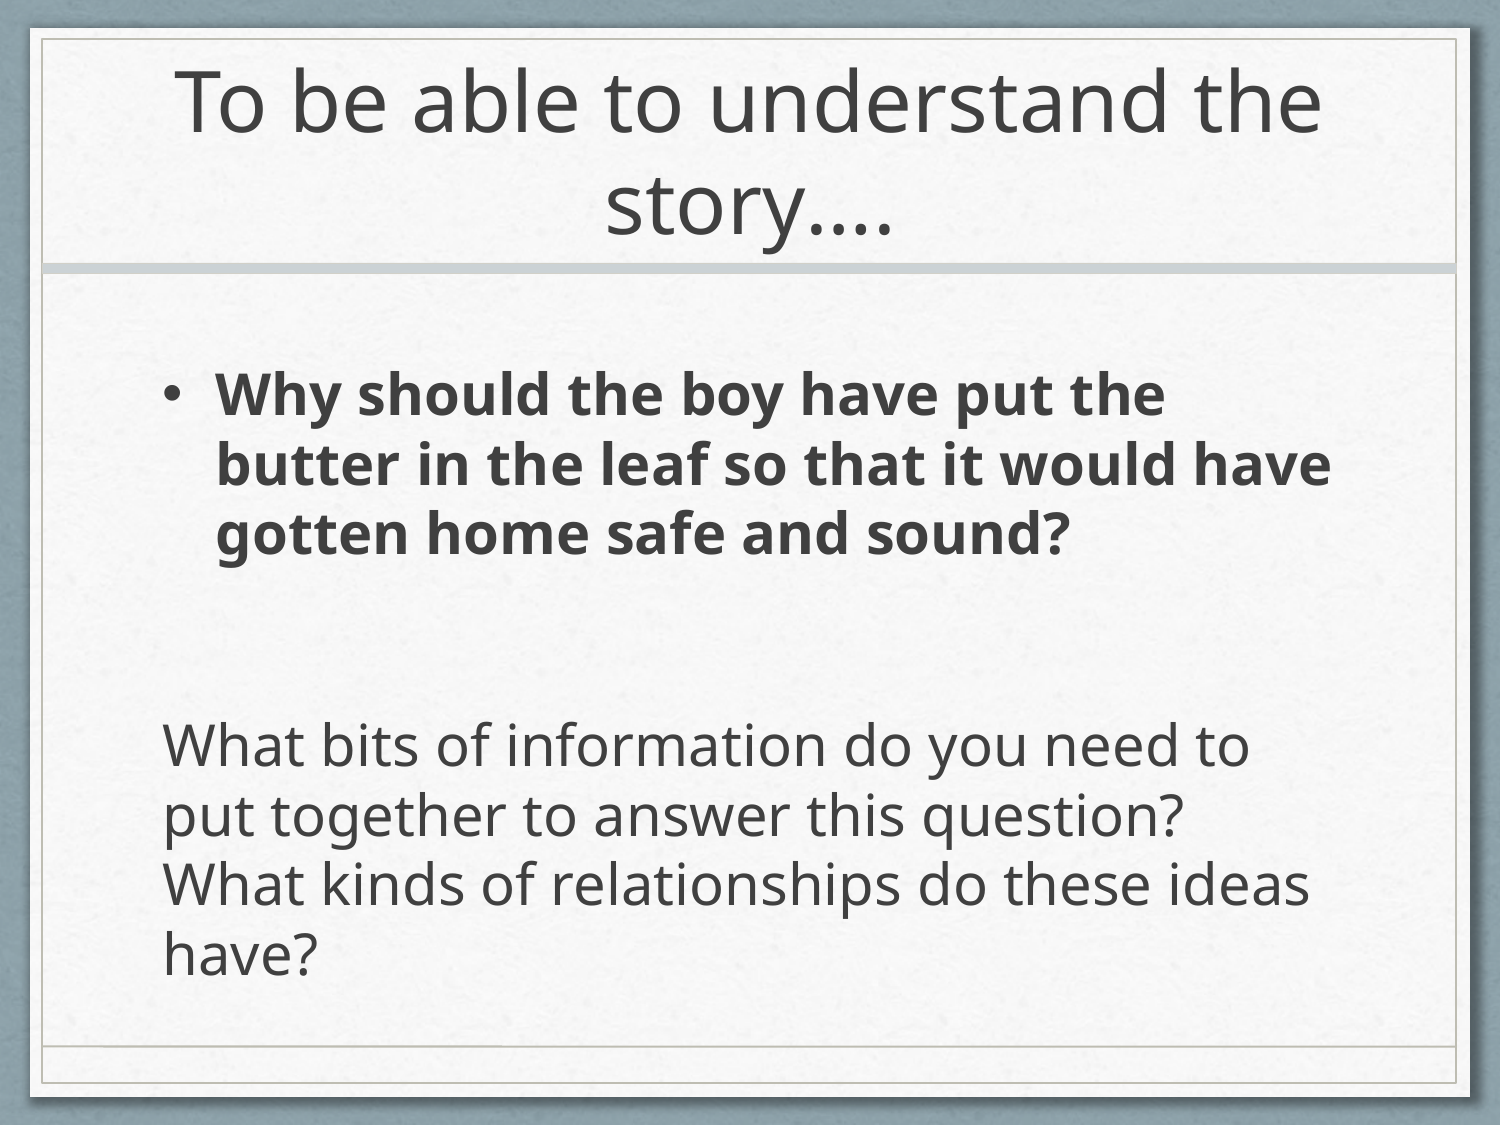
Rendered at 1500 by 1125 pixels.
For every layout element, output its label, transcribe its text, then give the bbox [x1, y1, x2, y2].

list Why should the boy have put the butter in the leaf so that it would have gotten home safe and sound? What bits of information do you need to put together to answer this question? What kinds of relationships do these ideas have? [147, 350, 1353, 995]
title To be able to understand the story…. [147, 40, 1353, 260]
picture [30, 28, 1470, 1097]
